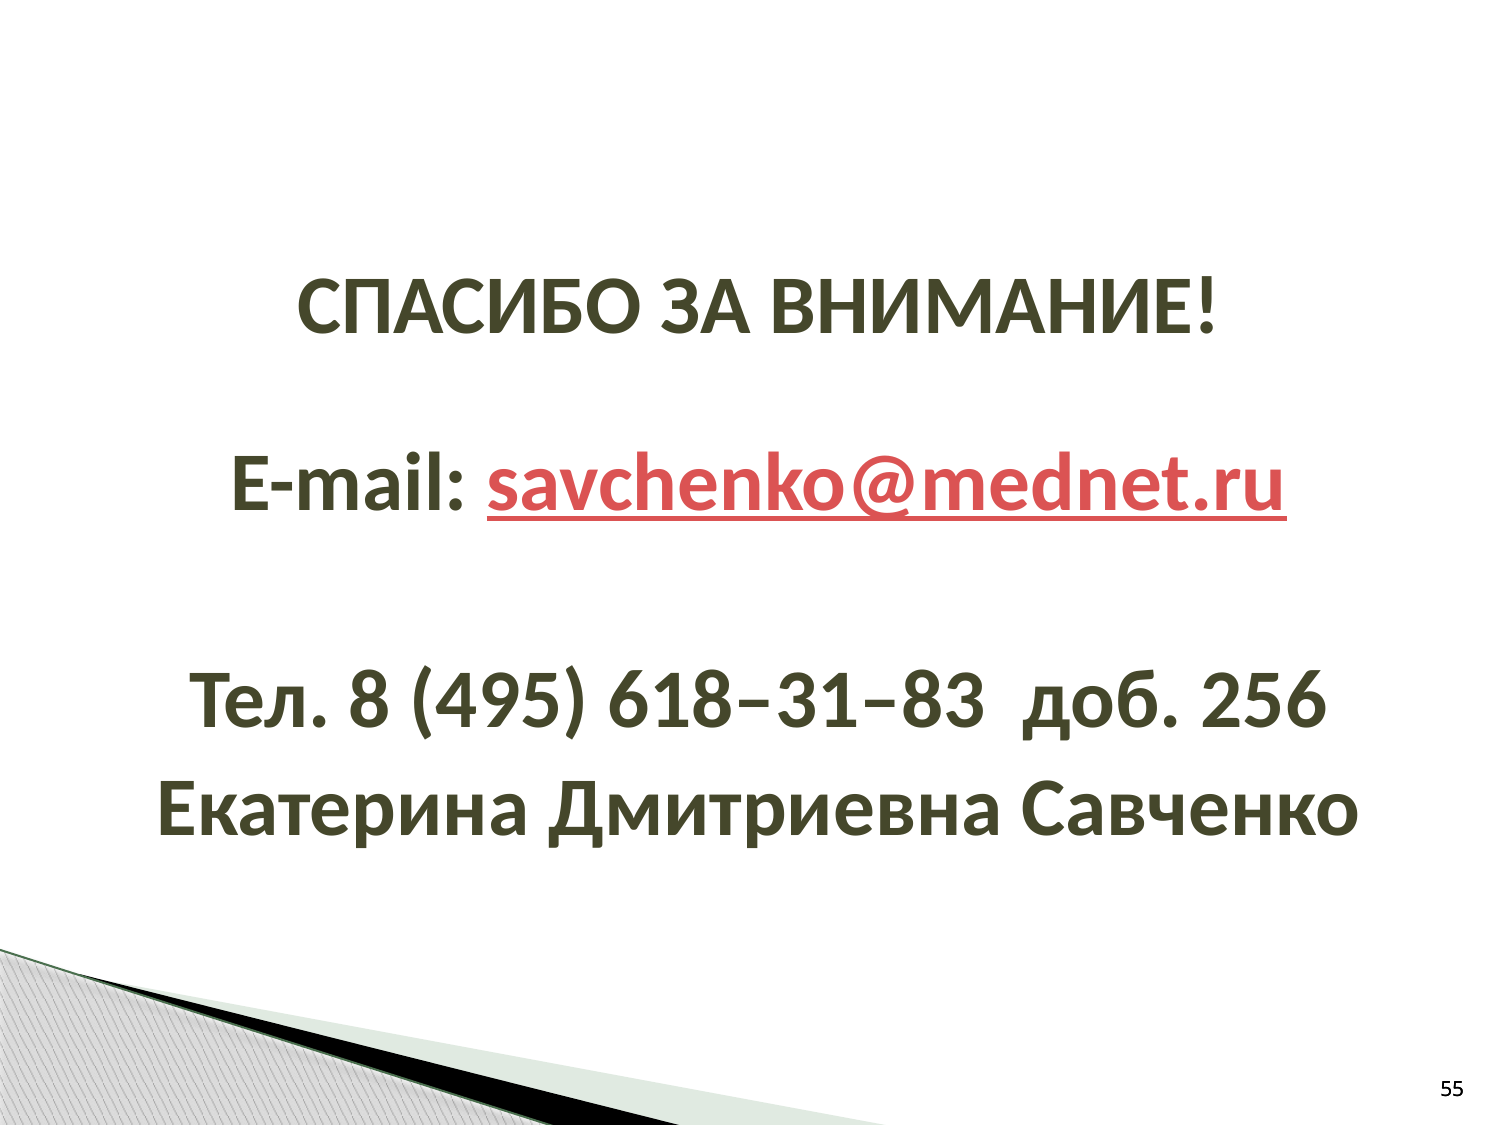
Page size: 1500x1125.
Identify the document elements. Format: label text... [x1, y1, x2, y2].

table_cell [100, 986, 542, 1125]
table_cell [0, 953, 74, 978]
table_cell [174, 1013, 525, 1125]
list СПАСИБО ЗА ВНИМАНИЕ! E-mail: savchenko@mednet.ru Тел. 8 (495) 618–31–83 доб. 256 Екатерина Дмитриевна Савченко [74, 242, 1426, 986]
slide_number 55 [1418, 1051, 1479, 1112]
